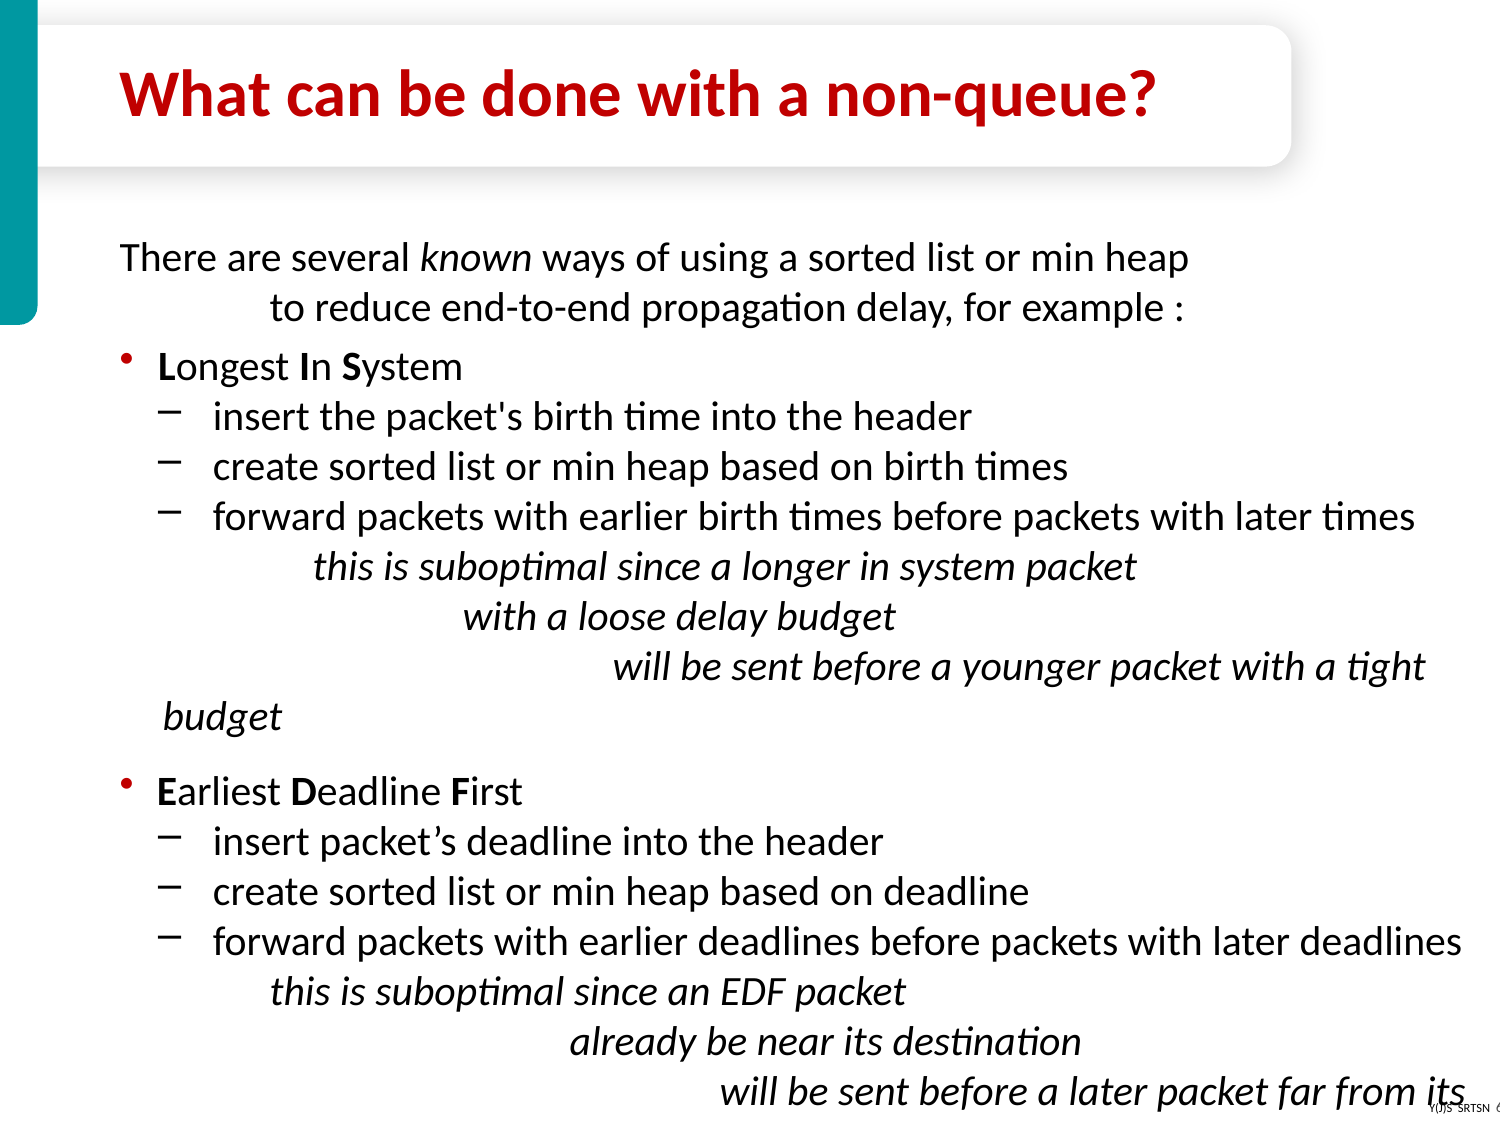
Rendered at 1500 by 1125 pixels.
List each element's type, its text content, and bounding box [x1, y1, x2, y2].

list There are several known ways of using a sorted list or min heap to reduce end-to-end propagation delay, for example : Longest In System insert the packet's birth time into the header create sorted list or min heap based on birth times forward packets with earlier birth times before packets with later times this is suboptimal since a longer in system packet with a loose delay budget will be sent before a younger packet with a tight budget Earliest Deadline First insert packet’s deadline into the header create sorted list or min heap based on deadline forward packets with earlier deadlines before packets with later deadlines this is suboptimal since an EDF packet already be near its destination will be sent before a later packet far from its destination [104, 221, 1500, 1082]
title What can be done with a non-queue? [104, 43, 1215, 149]
